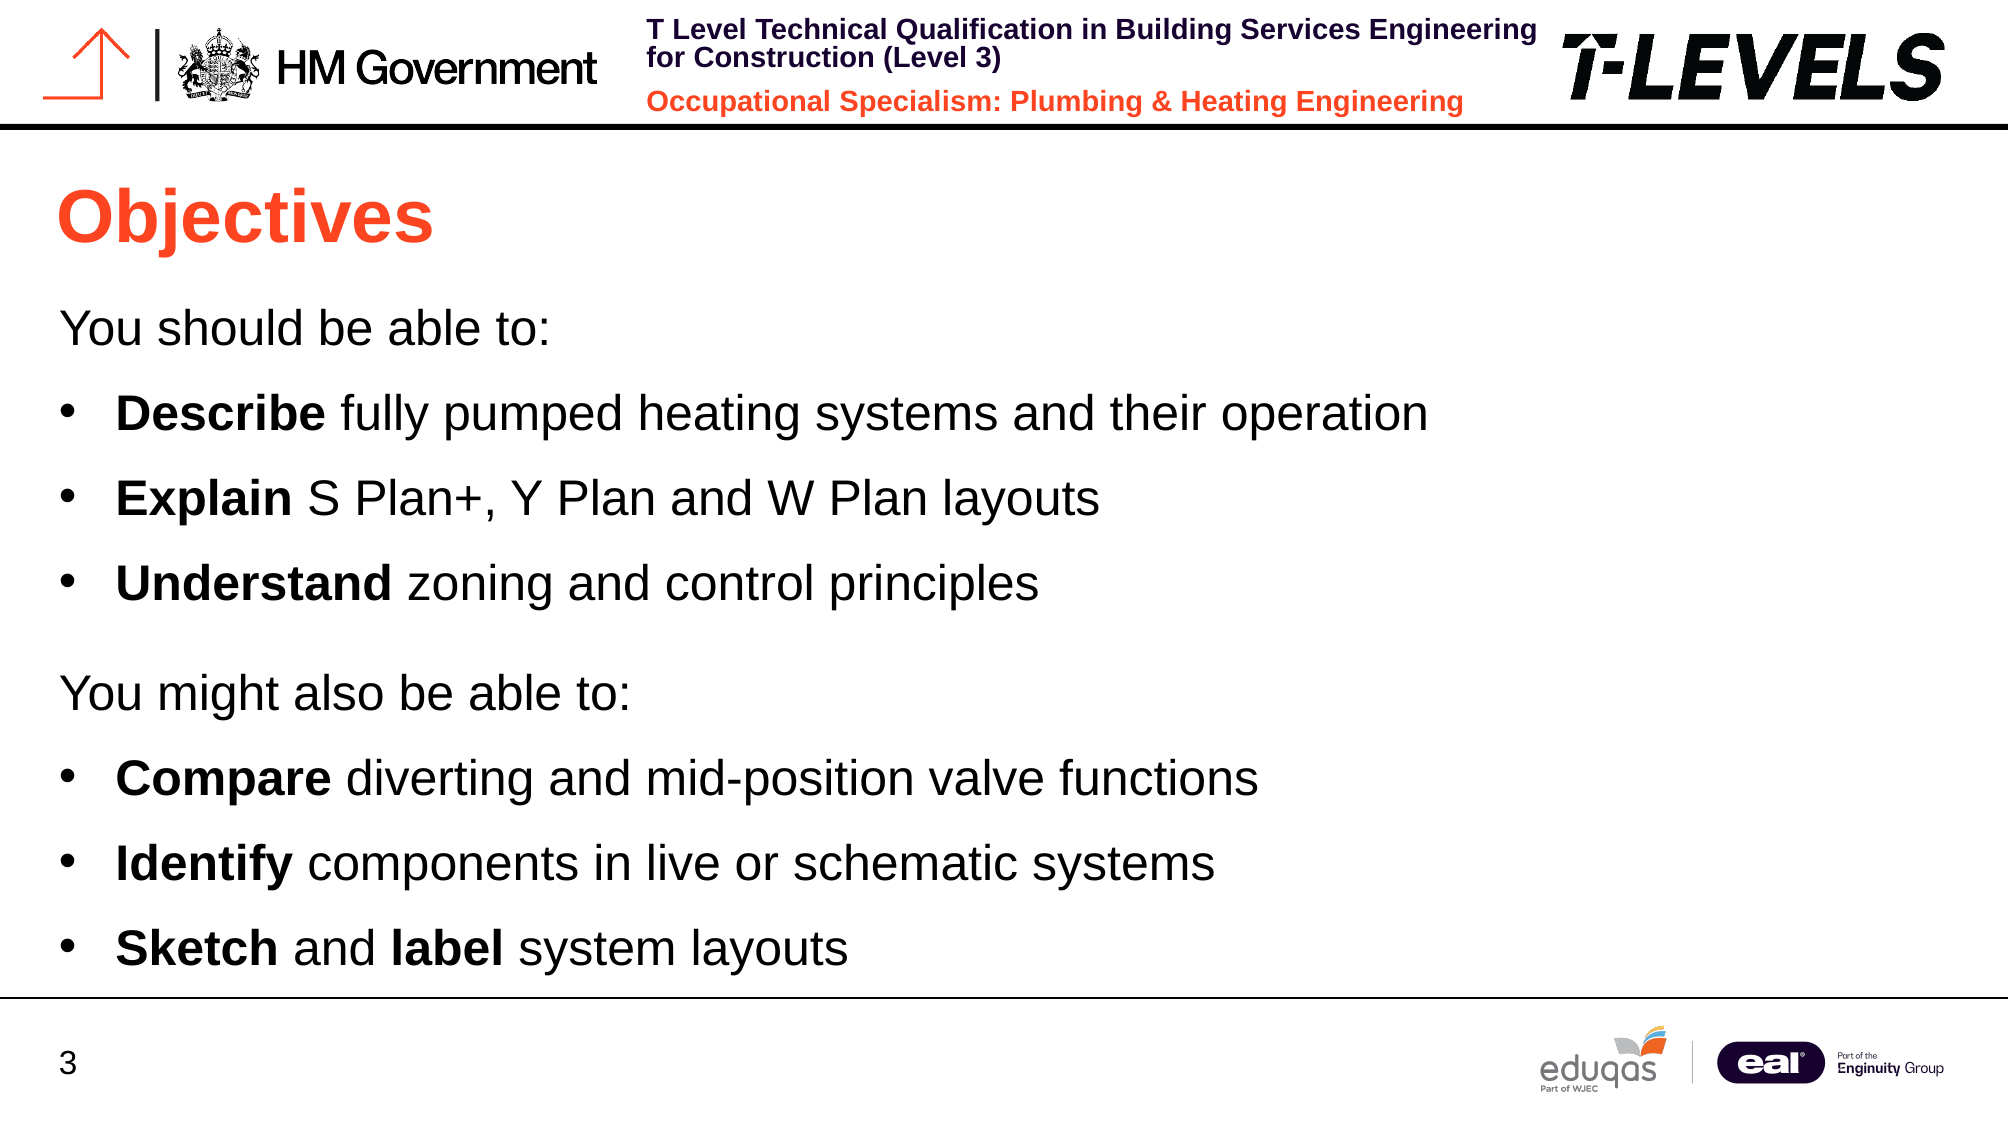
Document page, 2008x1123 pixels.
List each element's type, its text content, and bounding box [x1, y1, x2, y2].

title Objectives [41, 111, 1949, 314]
picture [155, 28, 597, 102]
picture [1535, 1021, 1949, 1097]
picture [38, 27, 136, 100]
picture [1543, 25, 1964, 108]
list You should be able to: Describe fully pumped heating systems and their operation Explain S Plan+, Y Plan and W Plan layouts Understand zoning and control principles You might also be able to: Compare diverting and mid-position valve functions Identify components in live or schematic systems Sketch and label system layouts [59, 295, 1949, 975]
